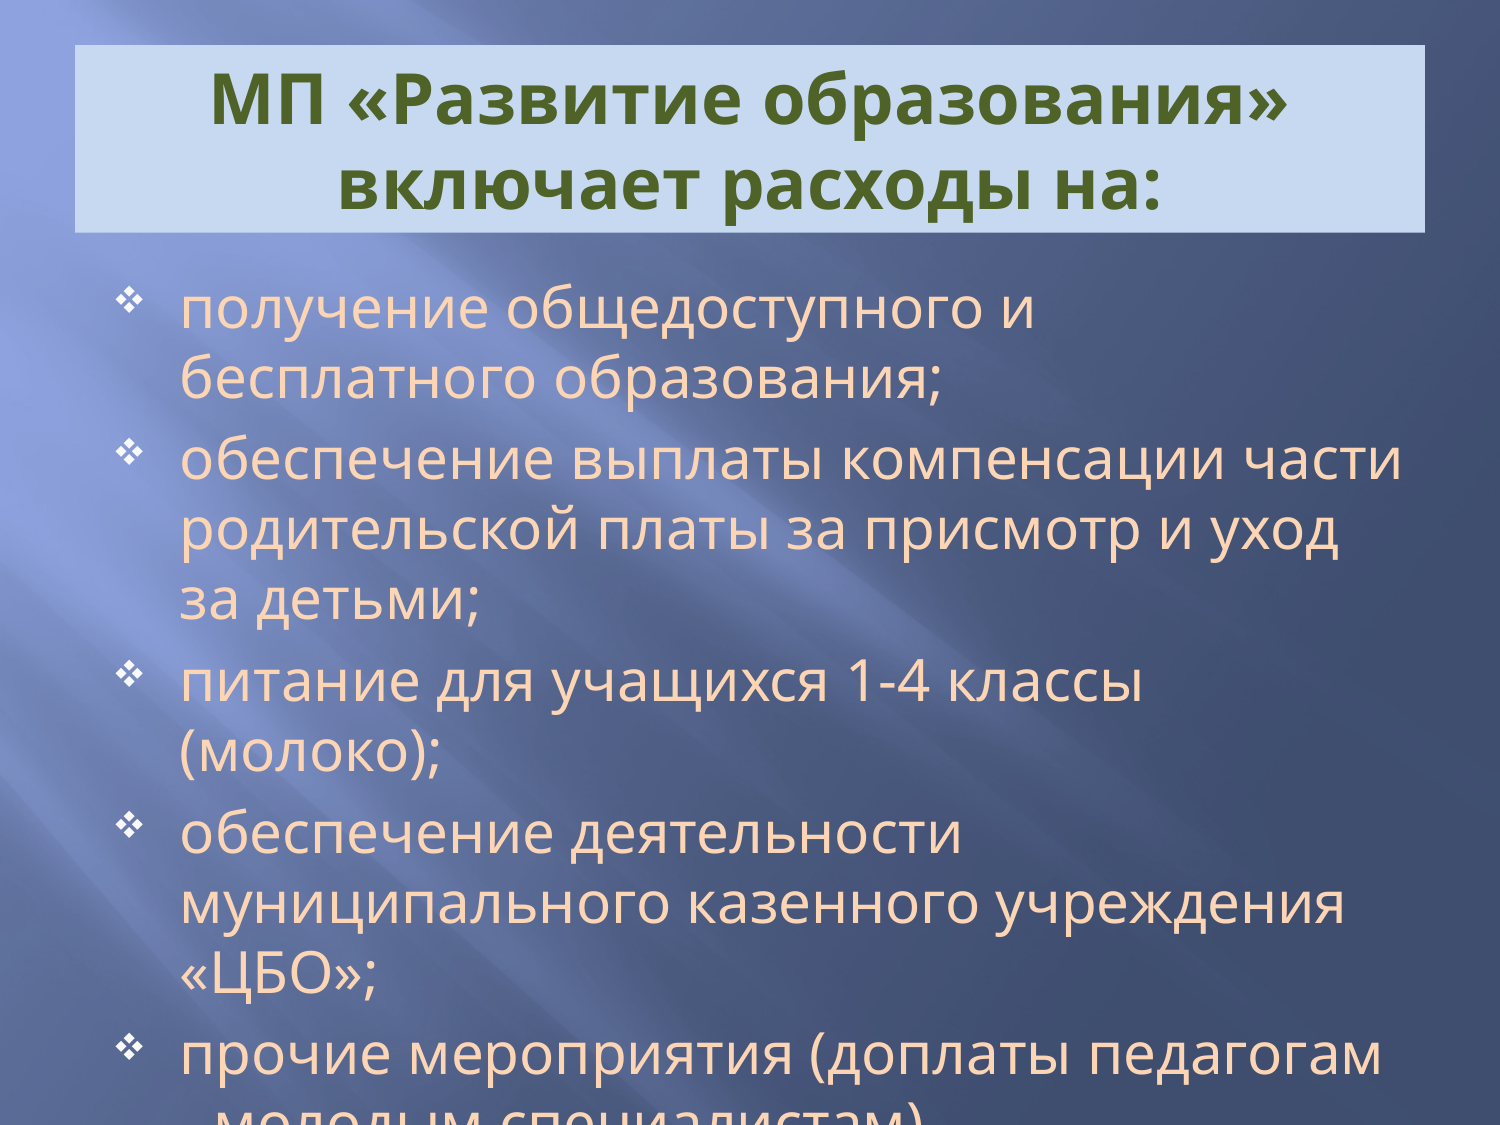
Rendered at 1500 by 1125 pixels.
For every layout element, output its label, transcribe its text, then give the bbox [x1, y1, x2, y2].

list получение общедоступного и бесплатного образования; обеспечение выплаты компенсации части родительской платы за присмотр и уход за детьми; питание для учащихся 1-4 классы (молоко); обеспечение деятельности муниципального казенного учреждения «ЦБО»; прочие мероприятия (доплаты педагогам - молодым специалистам). [75, 262, 1425, 1035]
title МП «Развитие образования» включает расходы на: [75, 45, 1425, 233]
